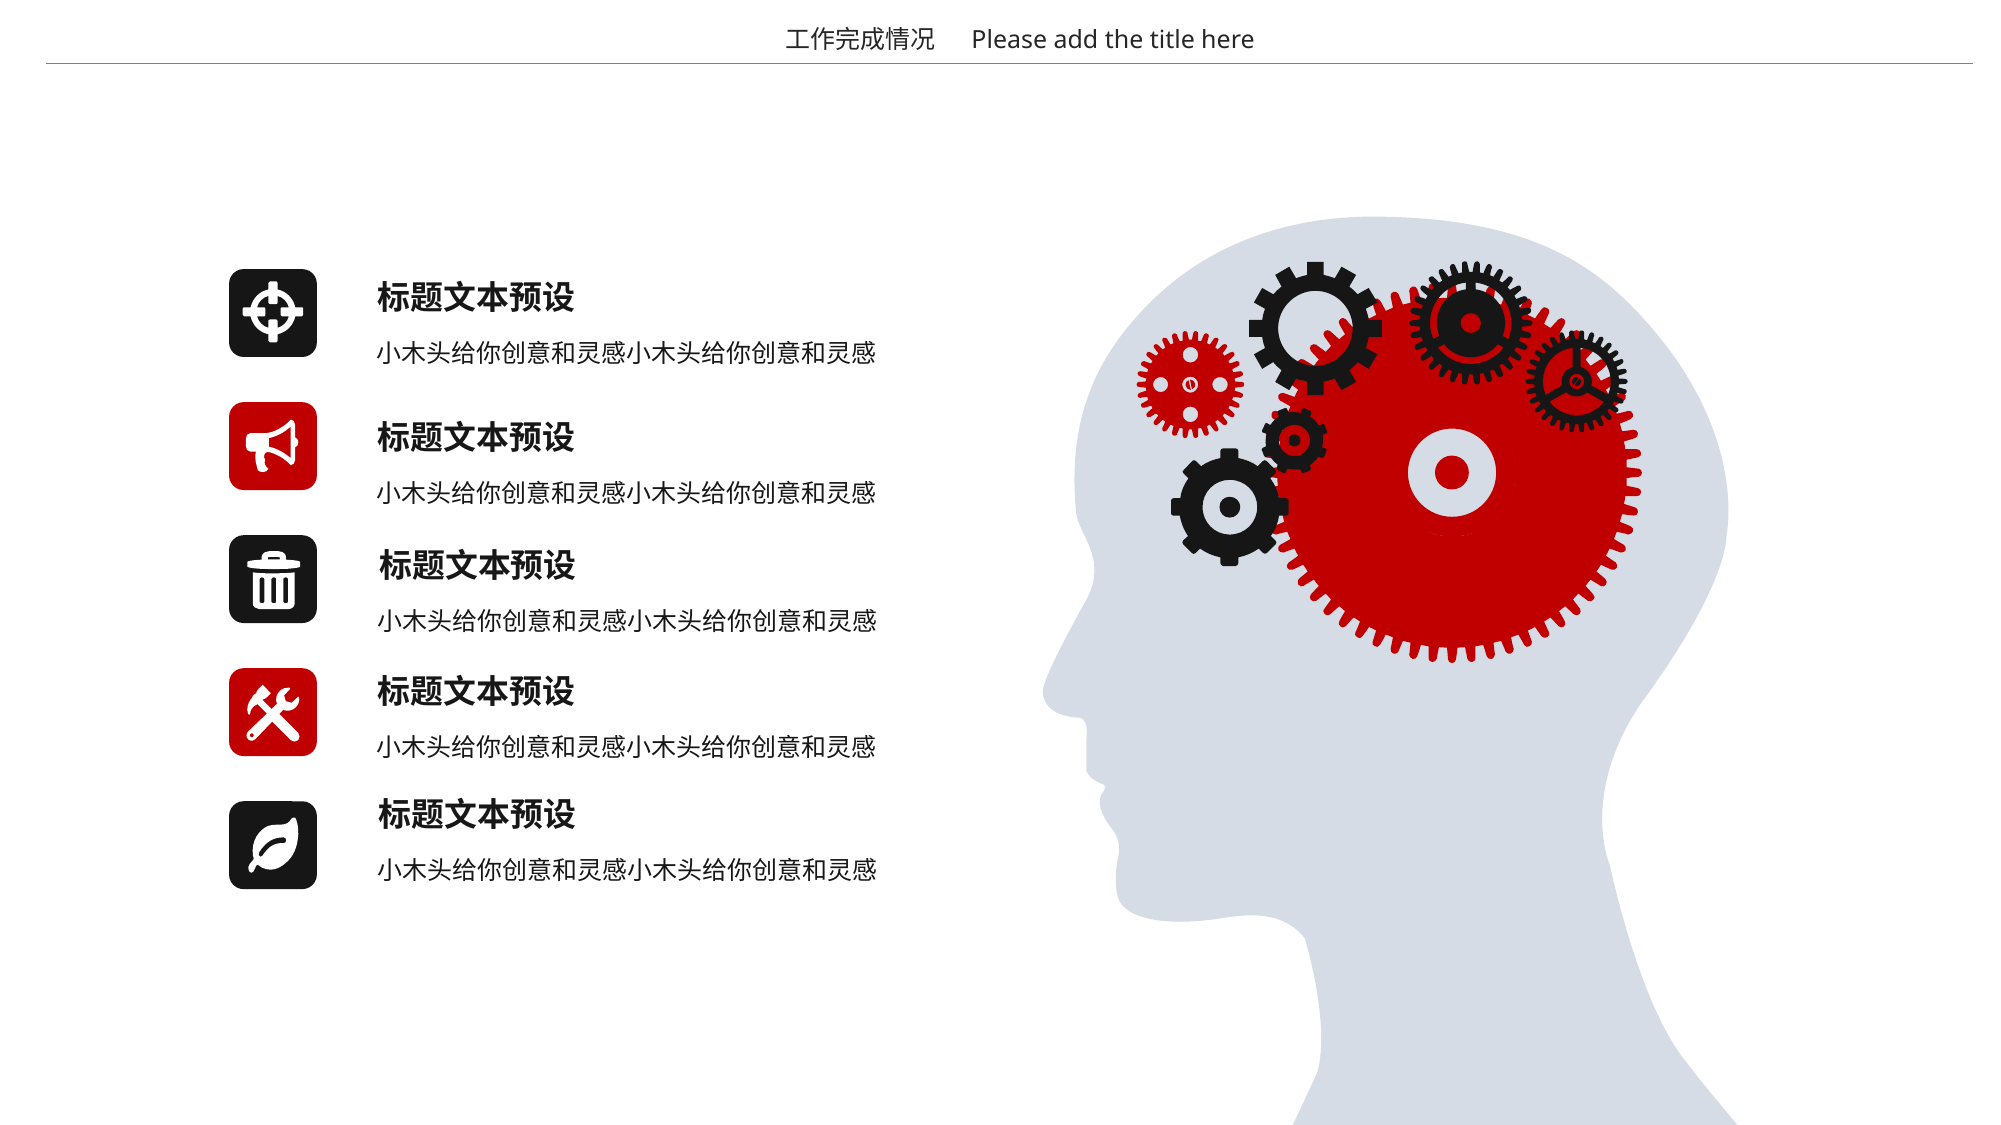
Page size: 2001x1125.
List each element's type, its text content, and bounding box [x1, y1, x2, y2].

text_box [46, 15, 1974, 64]
text_box 小木头给你创意和灵感小木头给你创意和灵感 [362, 464, 916, 551]
text_box 标题文本预设 [363, 409, 704, 464]
text_box [1253, 288, 1262, 308]
text_box 小木头给你创意和灵感小木头给你创意和灵感 [363, 841, 917, 928]
text_box [1438, 261, 1513, 282]
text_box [229, 801, 317, 890]
text_box 小木头给你创意和灵感小木头给你创意和灵感 [363, 592, 917, 679]
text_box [229, 535, 317, 624]
text_box 标题文本预设 [364, 786, 705, 841]
text_box [1428, 276, 1439, 282]
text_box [229, 668, 317, 757]
text_box 标题文本预设 [363, 662, 703, 718]
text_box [1136, 331, 1245, 439]
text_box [1373, 394, 1531, 552]
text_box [229, 402, 317, 491]
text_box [1525, 330, 1628, 433]
text_box [1249, 319, 1262, 337]
text_box 小木头给你创意和灵感小木头给你创意和灵感 [361, 717, 916, 804]
text_box 小木头给你创意和灵感小木头给你创意和灵感 [361, 324, 916, 411]
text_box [229, 269, 317, 357]
text_box 标题文本预设 [364, 537, 705, 592]
text_box [1275, 261, 1357, 282]
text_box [1262, 282, 1642, 663]
text_box 标题文本预设 [363, 269, 703, 324]
text_box [1042, 216, 1738, 1125]
text_box [1253, 349, 1262, 369]
text_box [1171, 448, 1262, 567]
